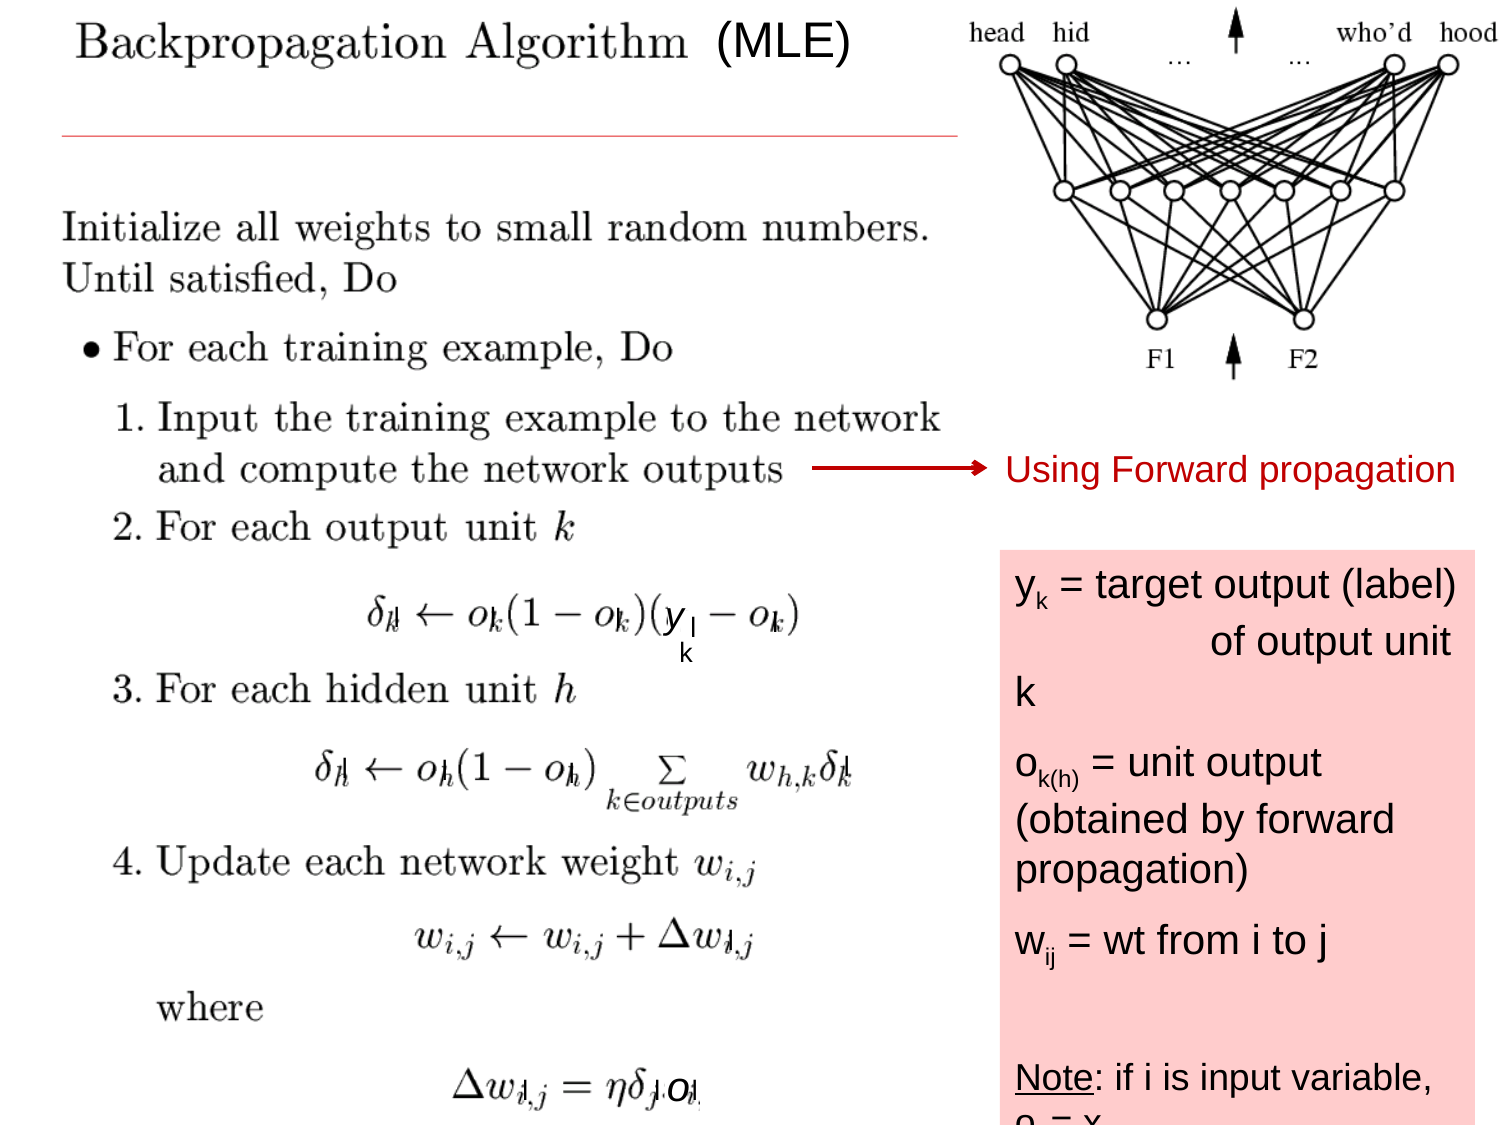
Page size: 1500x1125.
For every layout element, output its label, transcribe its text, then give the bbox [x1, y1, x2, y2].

text_box Using Forward propagation [1045, 437, 1472, 498]
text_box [0, 835, 1039, 1125]
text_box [0, 497, 1039, 835]
text_box yk = target output (label) of output unit k ok(h) = unit output (obtained by forward propagation) wij = wt from i to j Note: if i is input variable, oi = xi [1043, 549, 1475, 1125]
picture [0, 0, 1500, 501]
